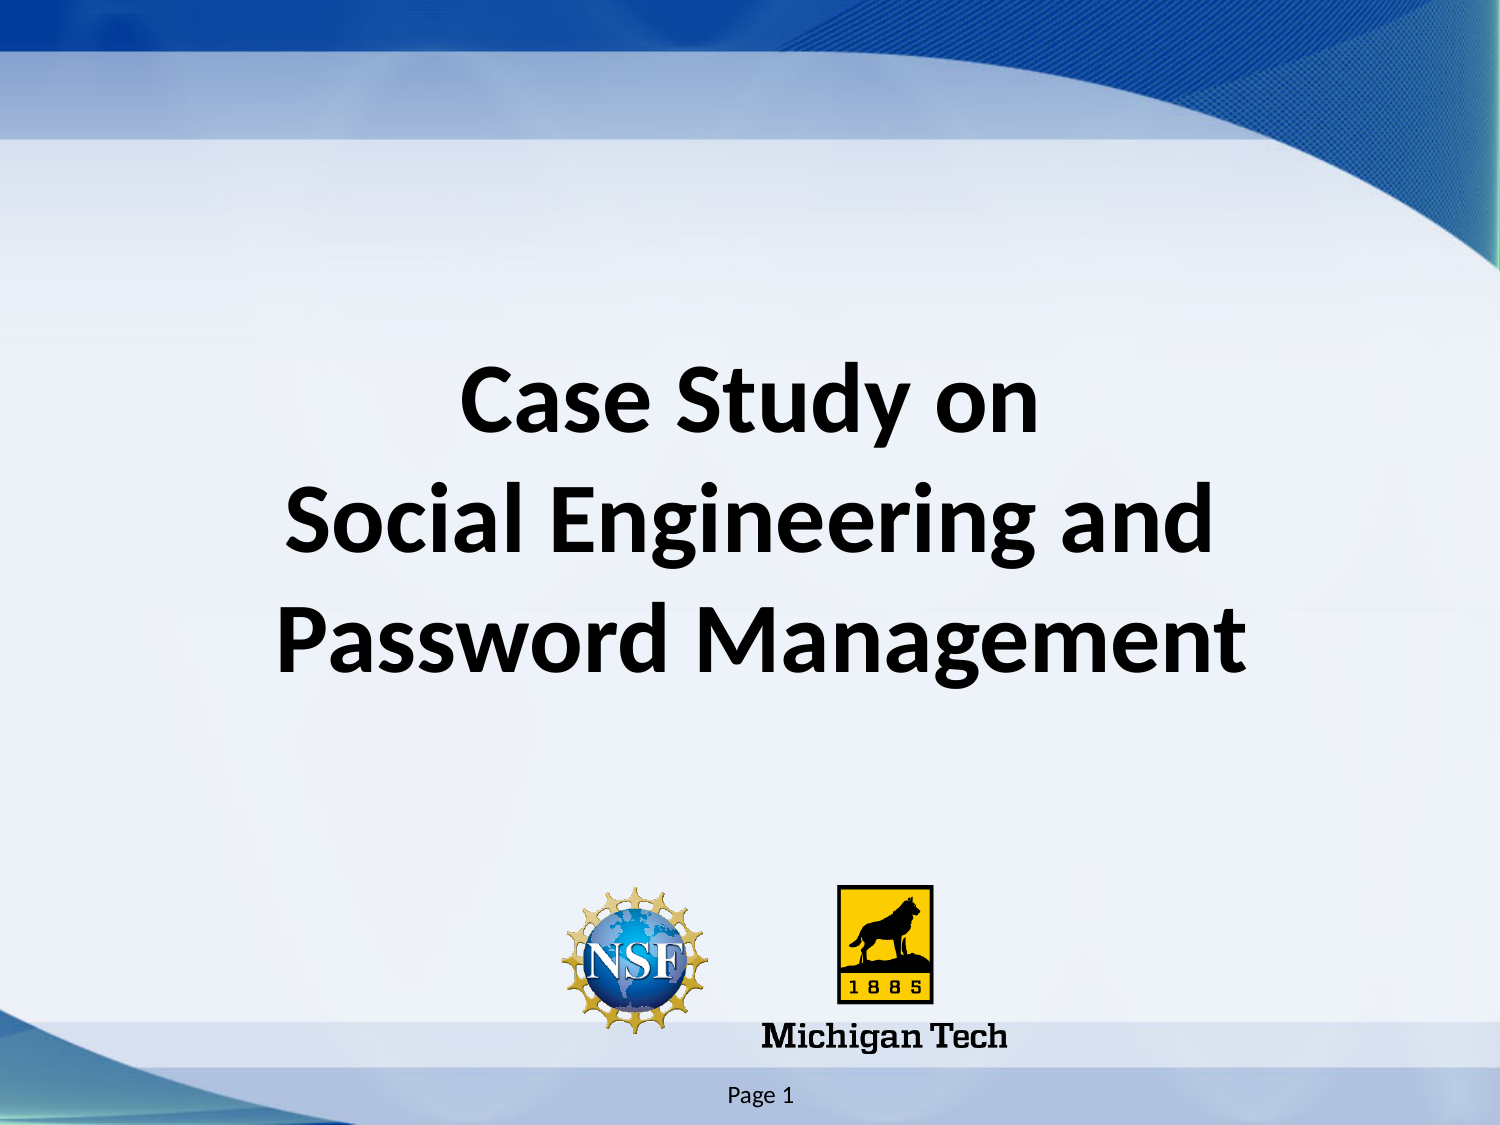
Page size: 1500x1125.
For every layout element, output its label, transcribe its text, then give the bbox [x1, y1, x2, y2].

picture [0, 0, 1500, 1125]
title Case Study on Social Engineering and Password Management [125, 249, 1400, 776]
